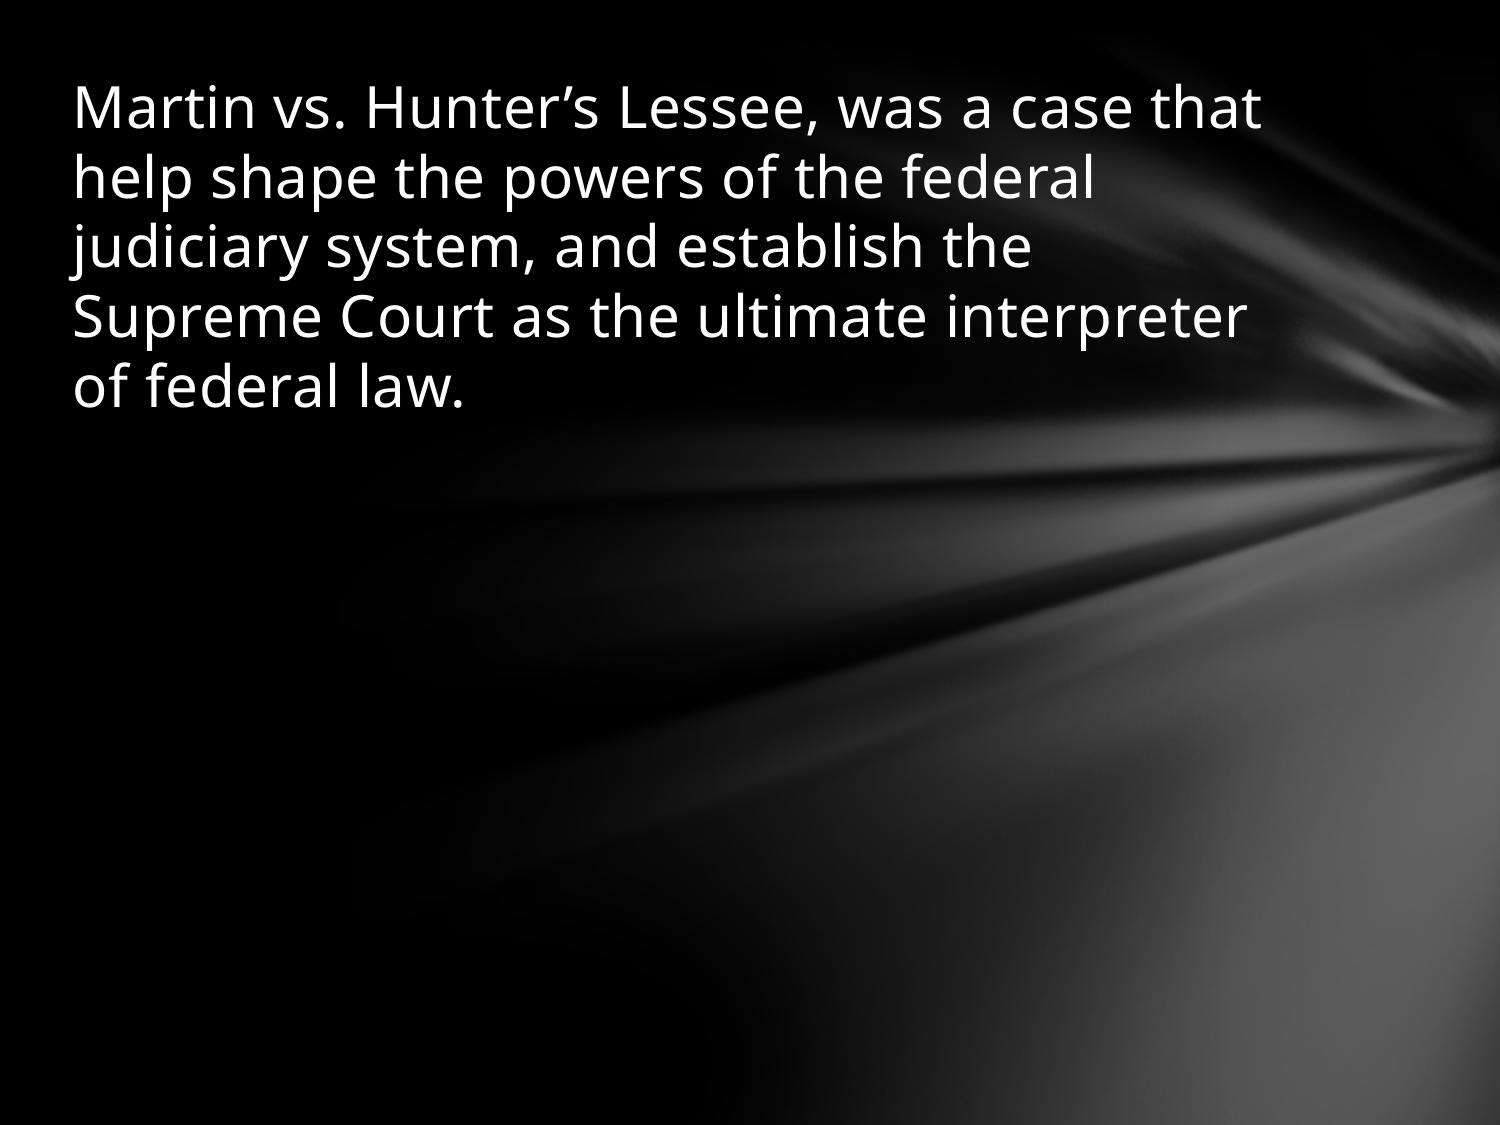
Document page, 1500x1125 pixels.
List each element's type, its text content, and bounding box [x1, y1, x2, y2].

list Martin vs. Hunter’s Lessee, was a case that help shape the powers of the federal judiciary system, and establish the Supreme Court as the ultimate interpreter of federal law. [57, 62, 1318, 1015]
